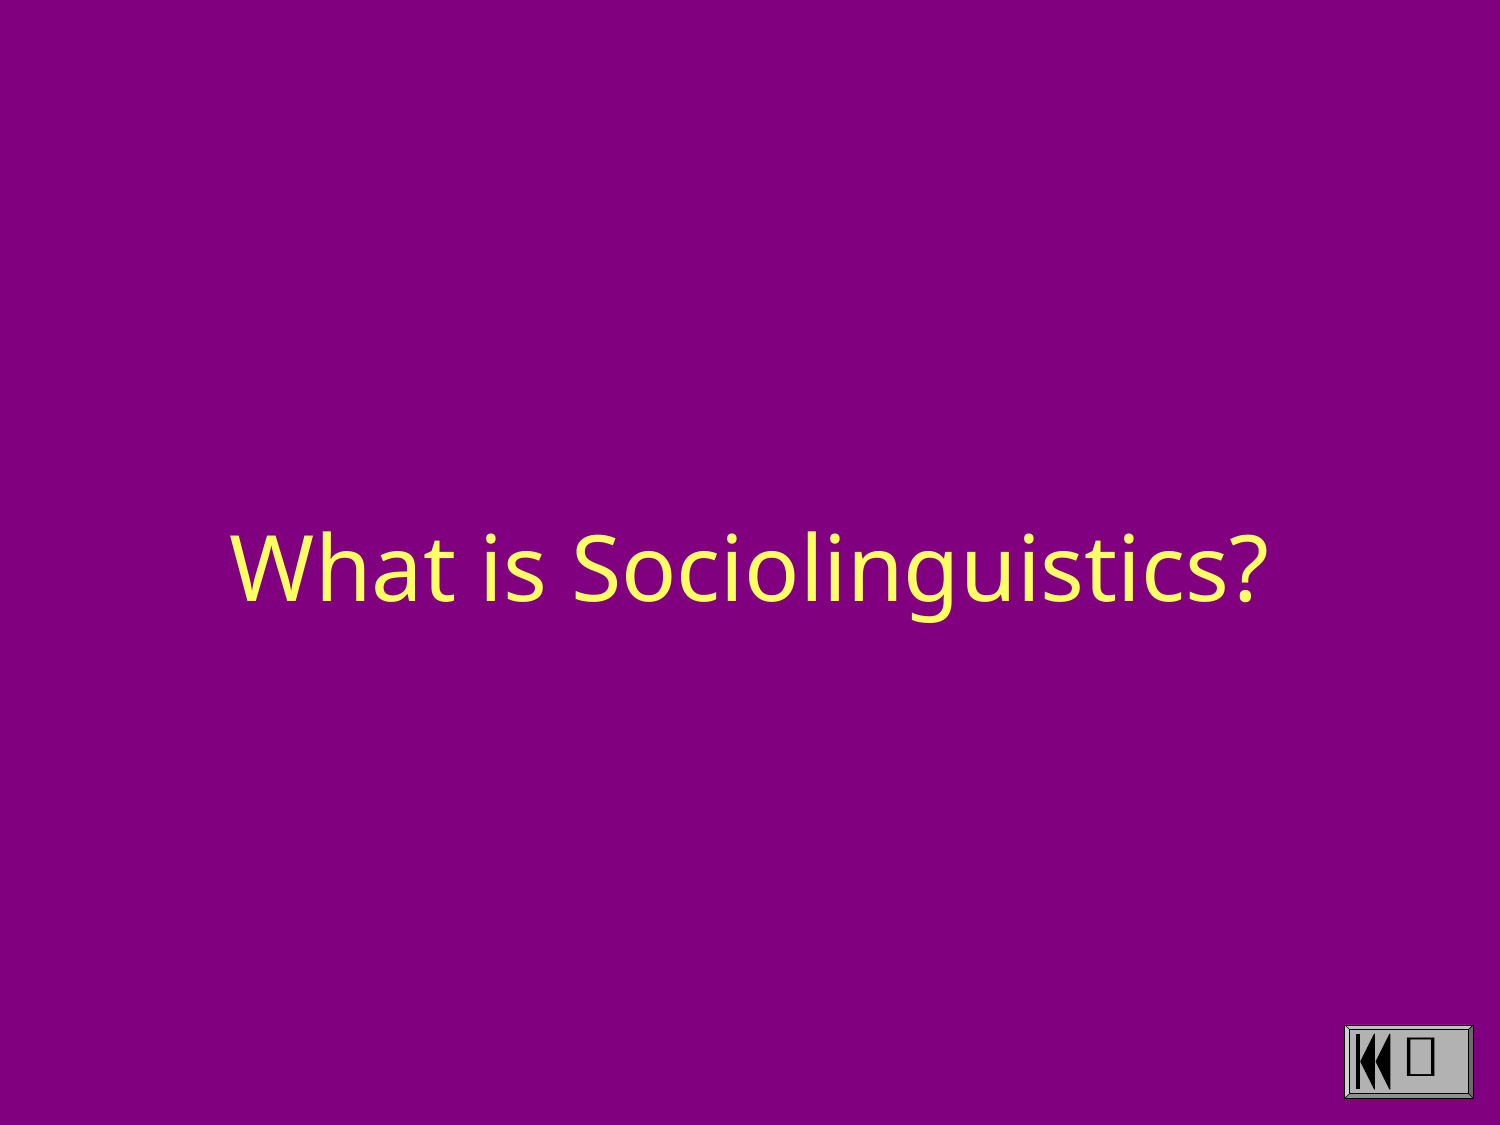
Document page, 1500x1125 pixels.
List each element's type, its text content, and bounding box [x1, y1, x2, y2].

title What is Sociolinguistics? [112, 99, 1388, 1031]
picture [1344, 1024, 1476, 1101]
